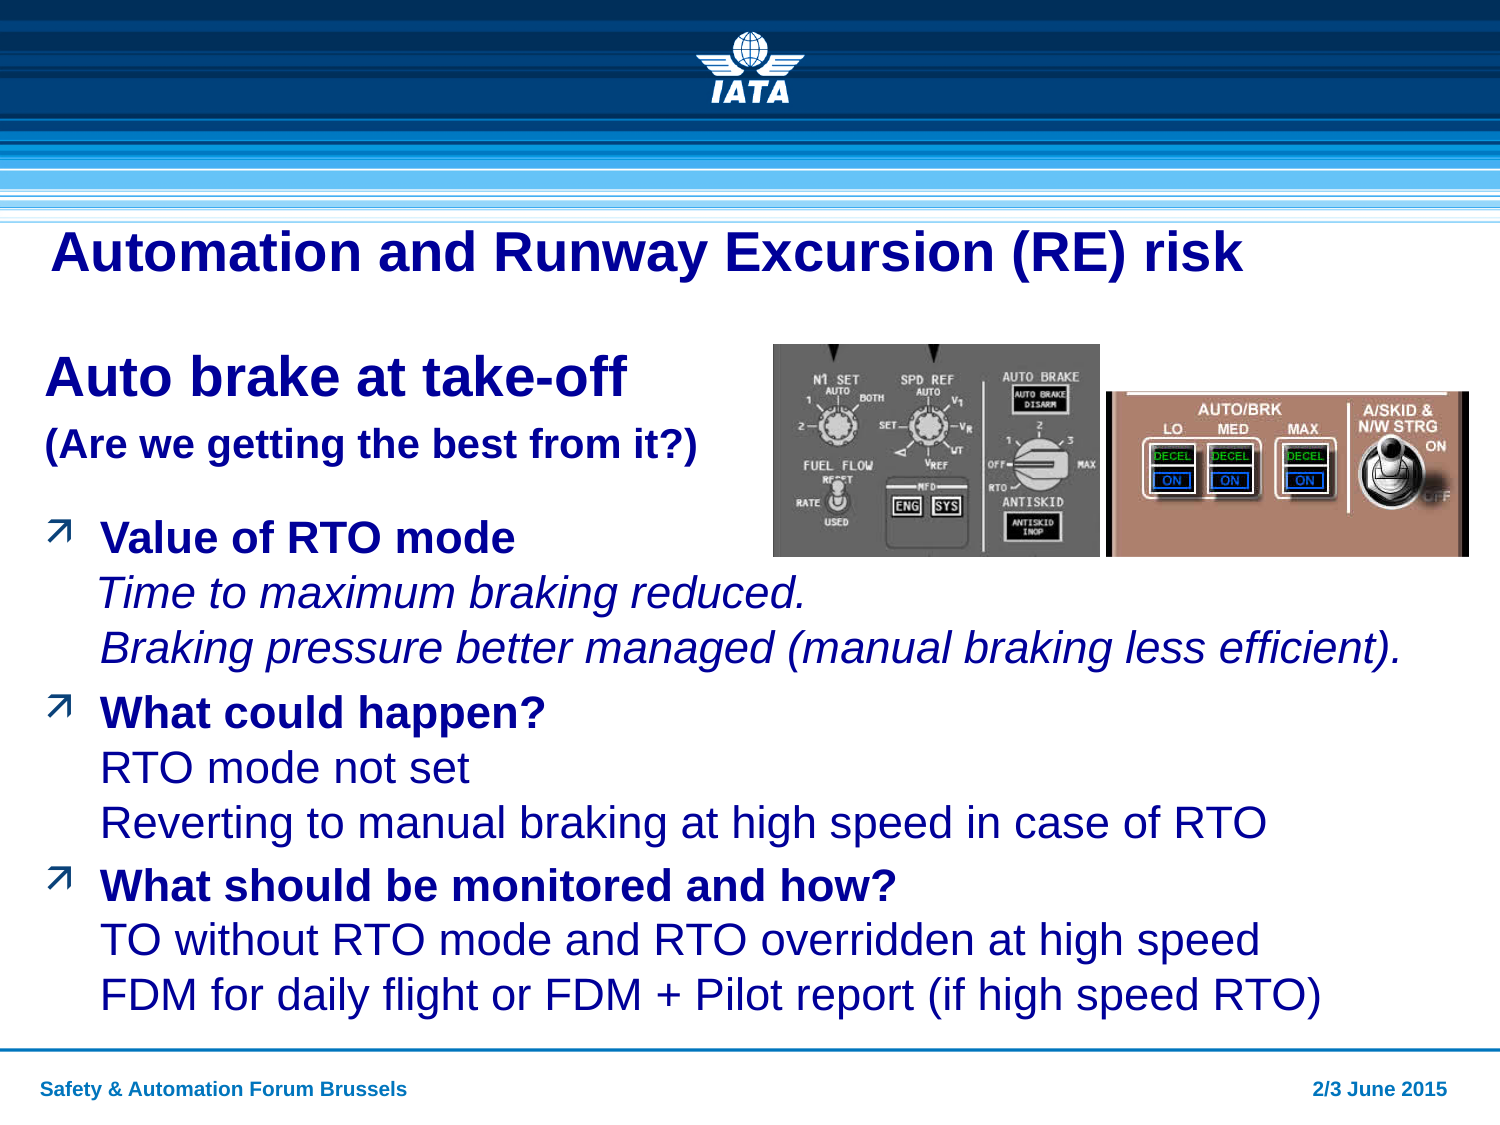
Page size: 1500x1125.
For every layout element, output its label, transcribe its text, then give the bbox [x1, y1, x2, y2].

footer Safety & Automation Forum Brussels [24, 1068, 538, 1106]
list Auto brake at take-off (Are we getting the best from it?) Value of RTO mode Time to maximum braking reduced. Braking pressure better managed (manual braking less efficient). What could happen? RTO mode not set Reverting to manual braking at high speed in case of RTO What should be monitored and how? TO without RTO mode and RTO overridden at high speed FDM for daily flight or FDM + Pilot report (if high speed RTO) [29, 332, 1436, 1071]
picture [0, 161, 1500, 223]
picture [773, 343, 1100, 557]
title Automation and Runway Excursion (RE) risk [35, 208, 1424, 315]
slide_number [962, 1068, 1463, 1106]
picture [0, 0, 1500, 139]
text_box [1099, 266, 1476, 664]
